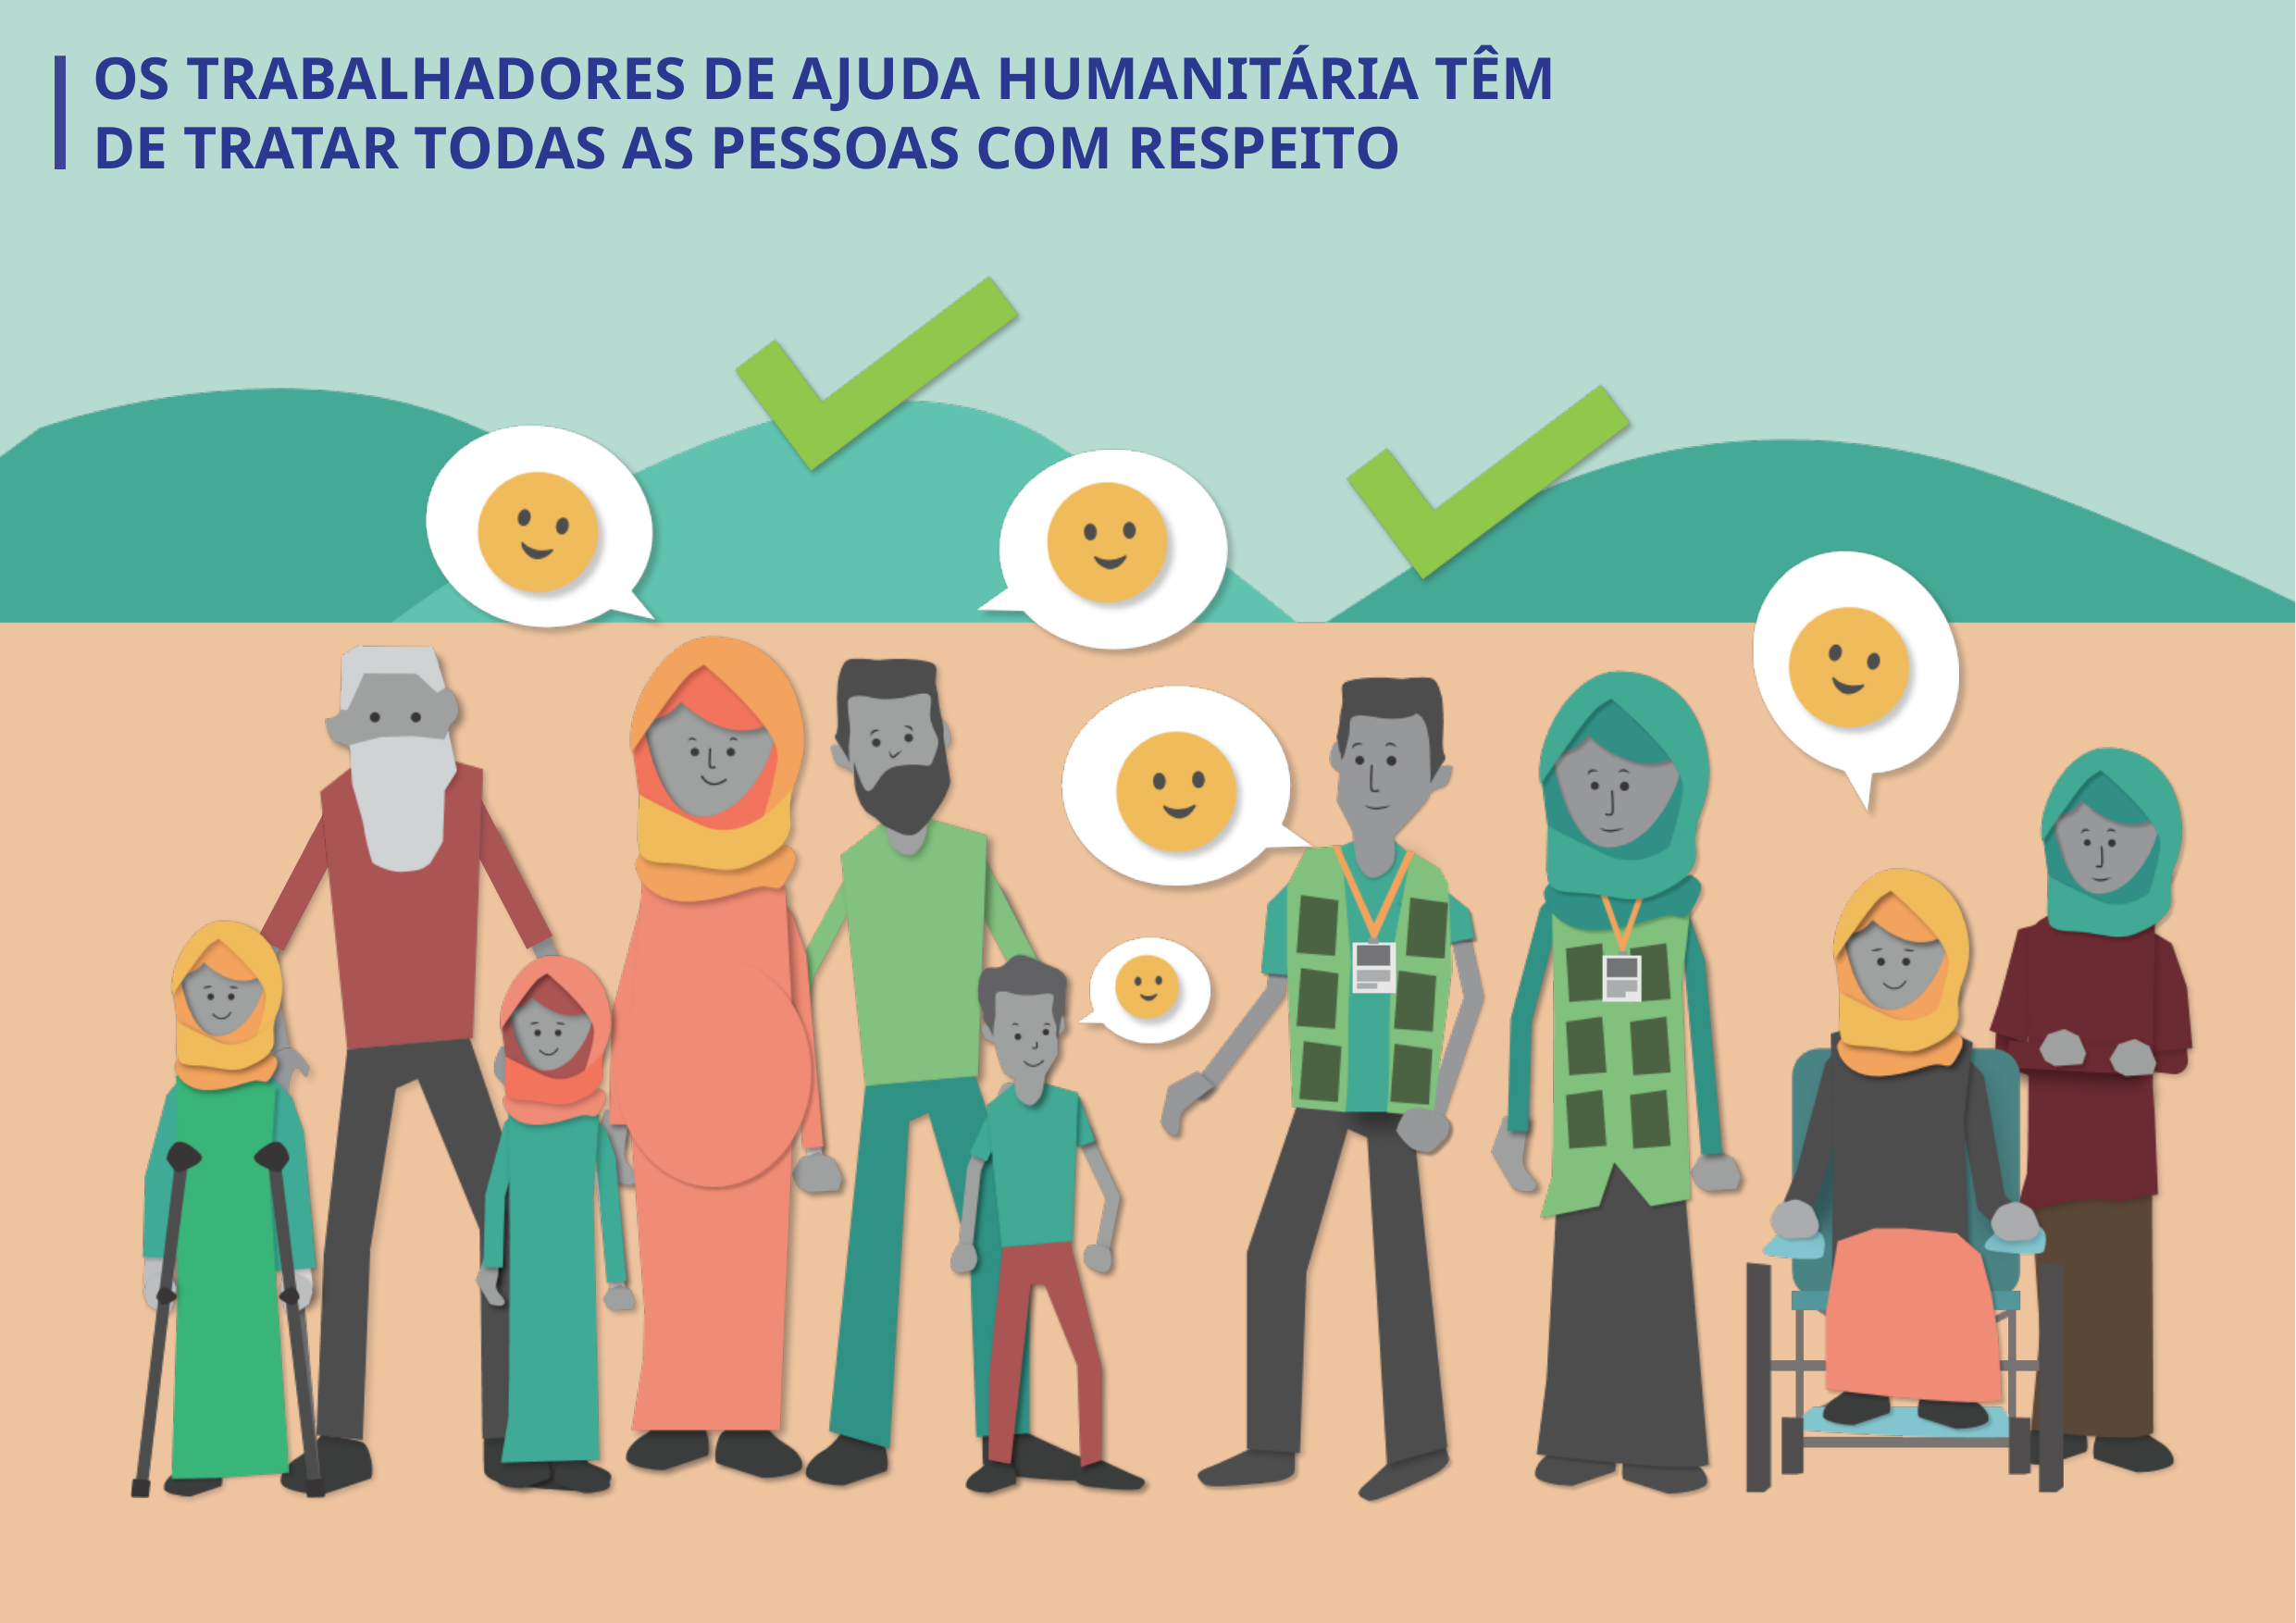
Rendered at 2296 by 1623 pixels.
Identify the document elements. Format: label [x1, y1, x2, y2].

text_box [0, 0, 2296, 1623]
